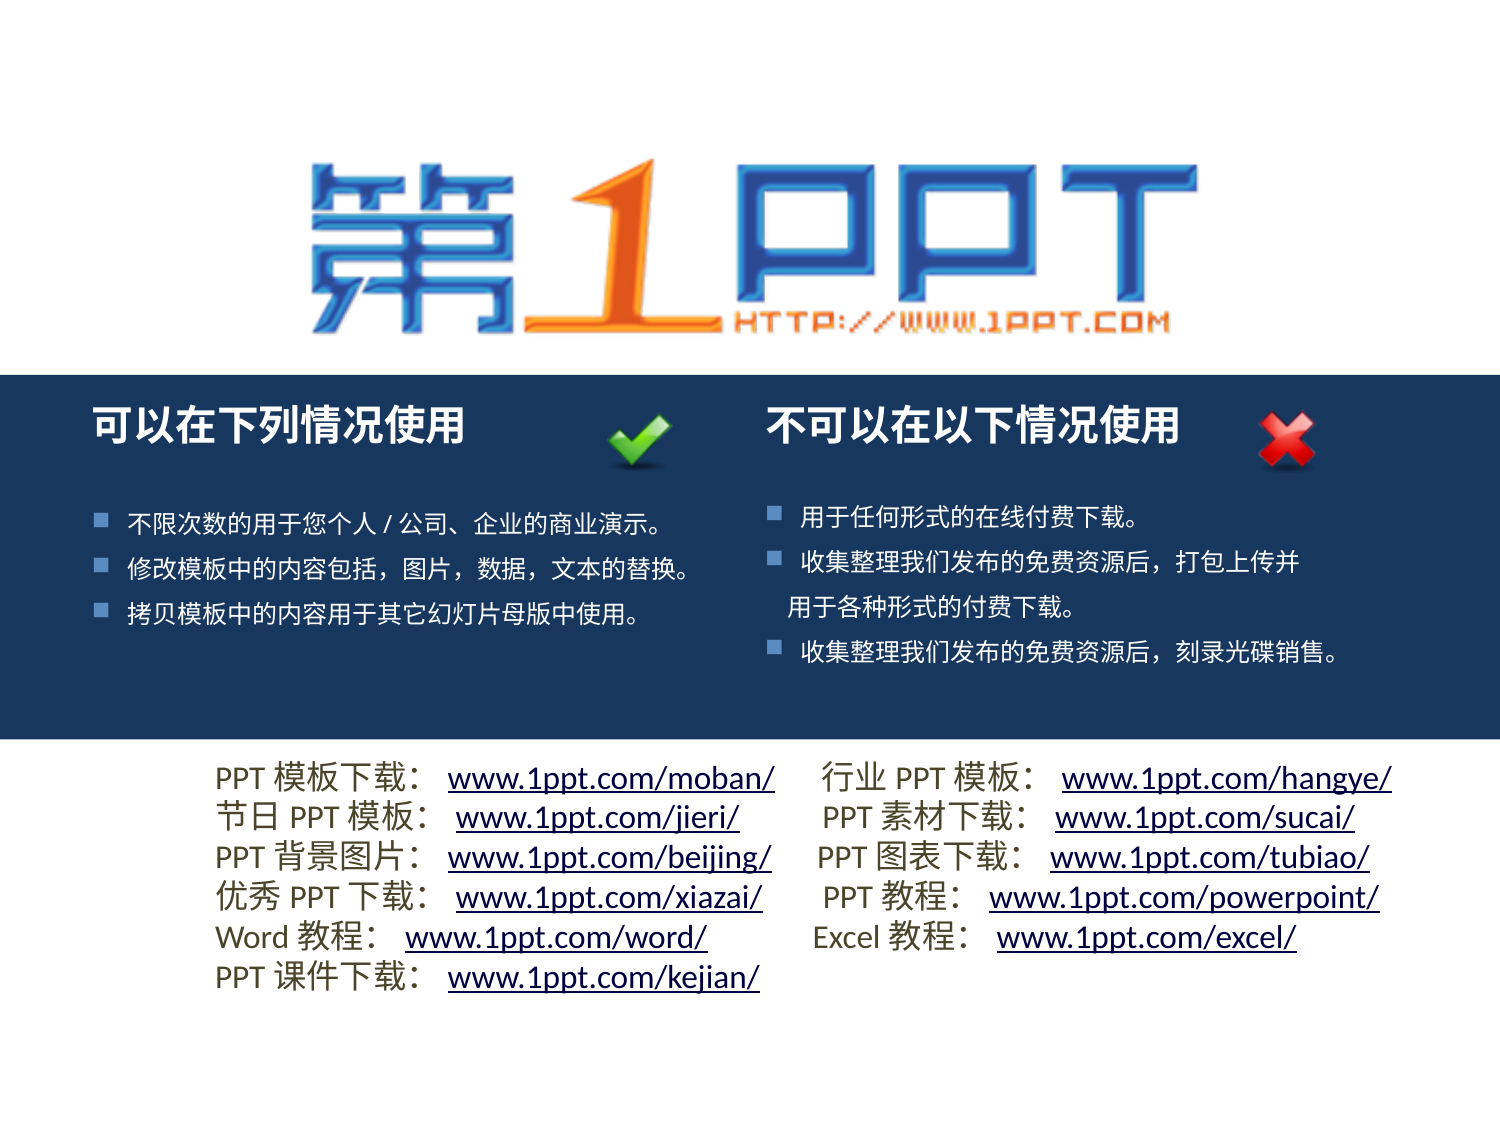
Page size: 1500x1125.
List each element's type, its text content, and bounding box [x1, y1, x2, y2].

text_box PPT模板下载：www.1ppt.com/moban/ 行业PPT模板：www.1ppt.com/hangye/ 节日PPT模板：www.1ppt.com/jieri/ PPT素材下载：www.1ppt.com/sucai/ PPT背景图片：www.1ppt.com/beijing/ PPT图表下载：www.1ppt.com/tubiao/ 优秀PPT下载：www.1ppt.com/xiazai/ PPT教程：www.1ppt.com/powerpoint/ Word教程：www.1ppt.com/word/ Excel教程：www.1ppt.com/excel/ PPT课件下载：www.1ppt.com/kejian/ [198, 740, 1500, 1096]
picture [134, 27, 1400, 473]
text_box 可以在下列情况使用 不限次数的用于您个人/公司、企业的商业演示。 修改模板中的内容包括，图片，数据，文本的替换。 拷贝模板中的内容用于其它幻灯片母版中使用。 [76, 391, 750, 716]
text_box [0, 374, 1500, 740]
text_box 不可以在以下情况使用 用于任何形式的在线付费下载。 收集整理我们发布的免费资源后，打包上传并 用于各种形式的付费下载。 收集整理我们发布的免费资源后，刻录光碟销售。 [750, 391, 1424, 716]
